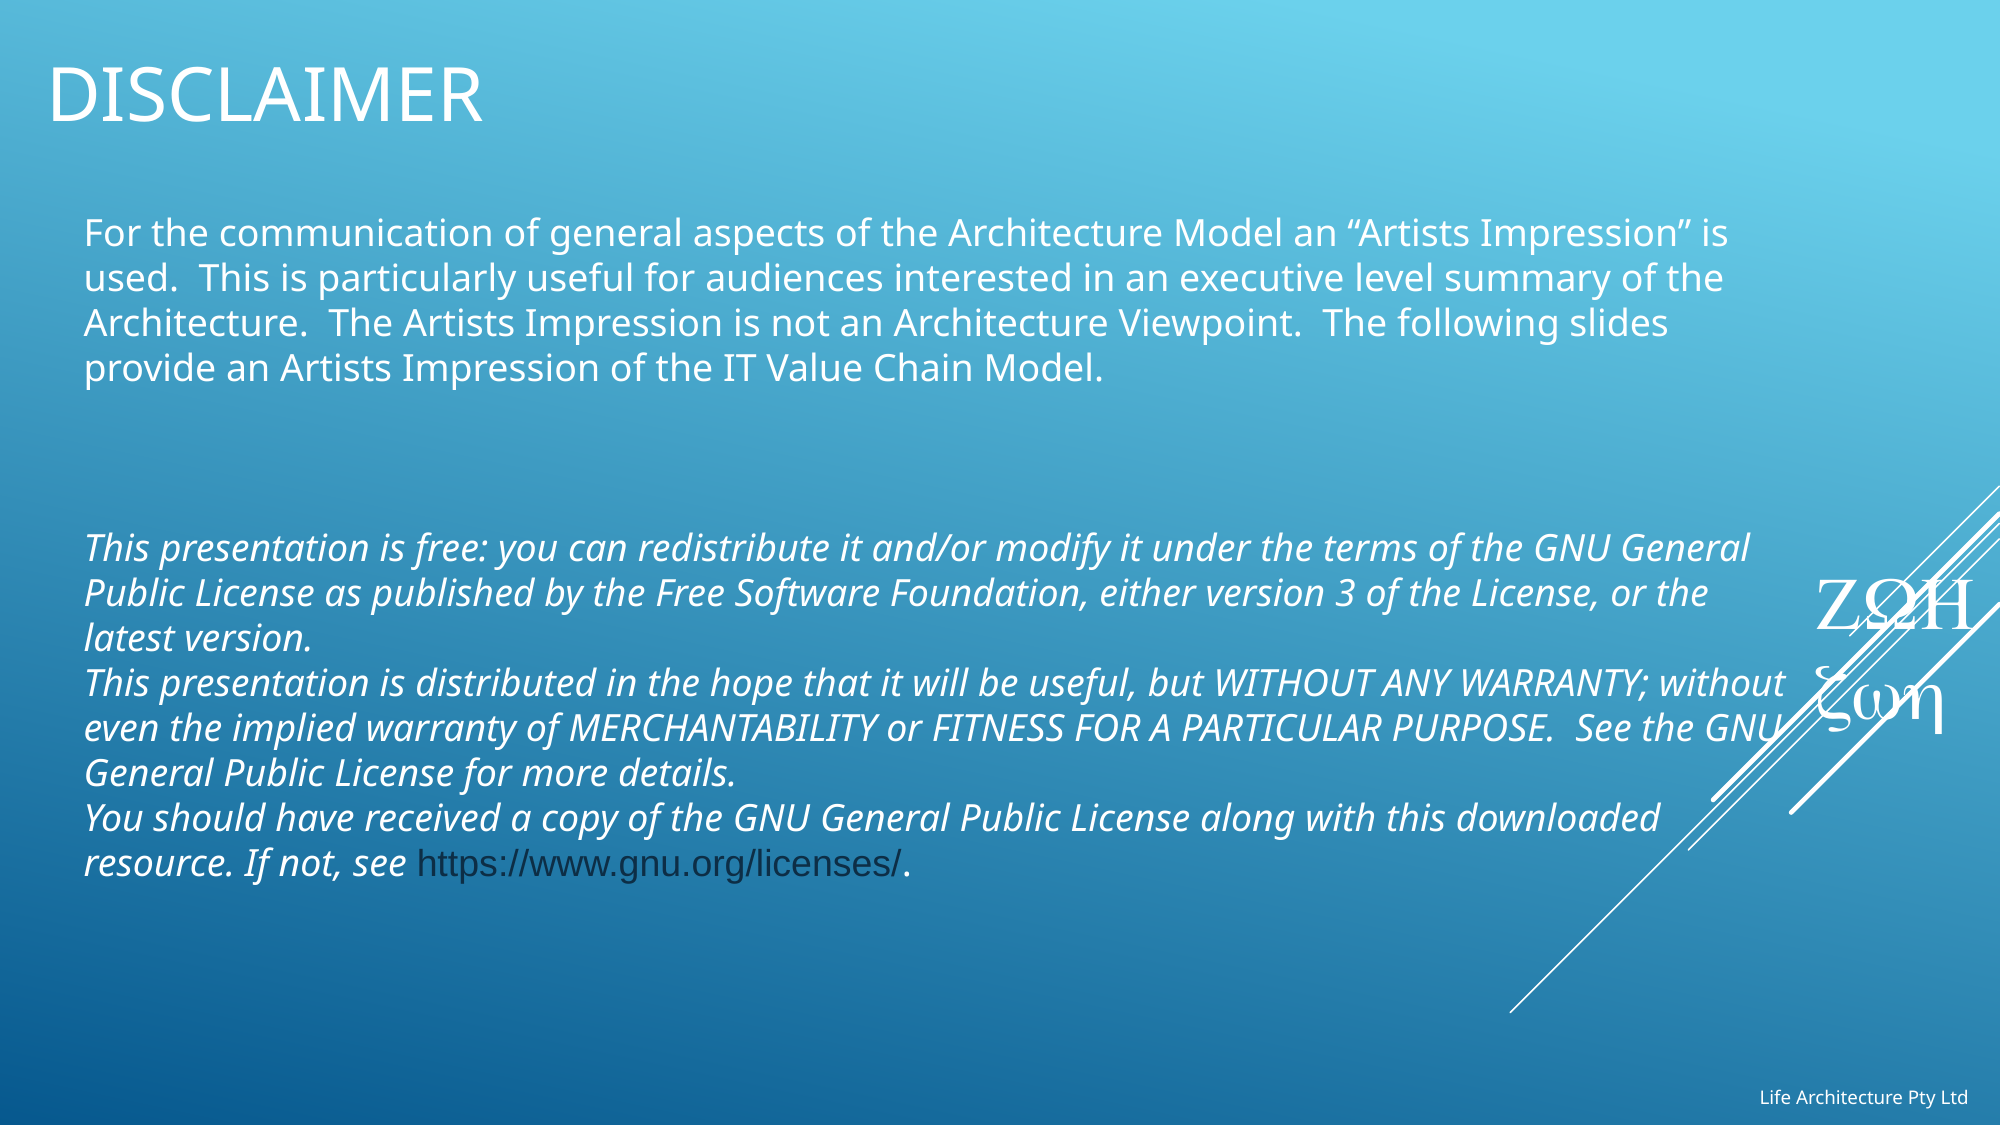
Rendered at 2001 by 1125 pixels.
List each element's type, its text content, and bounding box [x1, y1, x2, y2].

text_box Life Architecture Pty Ltd [1744, 1078, 2000, 1116]
title disclaimer [31, 0, 1431, 183]
text_box For the communication of general aspects of the Architecture Model an “Artists Impression” is used. This is particularly useful for audiences interested in an executive level summary of the Architecture. The Artists Impression is not an Architecture Viewpoint. The following slides provide an Artists Impression of the IT Value Chain Model. This presentation is free: you can redistribute it and/or modify it under the terms of the GNU General Public License as published by the Free Software Foundation, either version 3 of the License, or the latest version. This presentation is distributed in the hope that it will be useful, but WITHOUT ANY WARRANTY; without even the implied warranty of MERCHANTABILITY or FITNESS FOR A PARTICULAR PURPOSE. See the GNU General Public License for more details. You should have received a copy of the GNU General Public License along with this downloaded resource. If not, see https://www.gnu.org/licenses/. [68, 201, 1825, 892]
